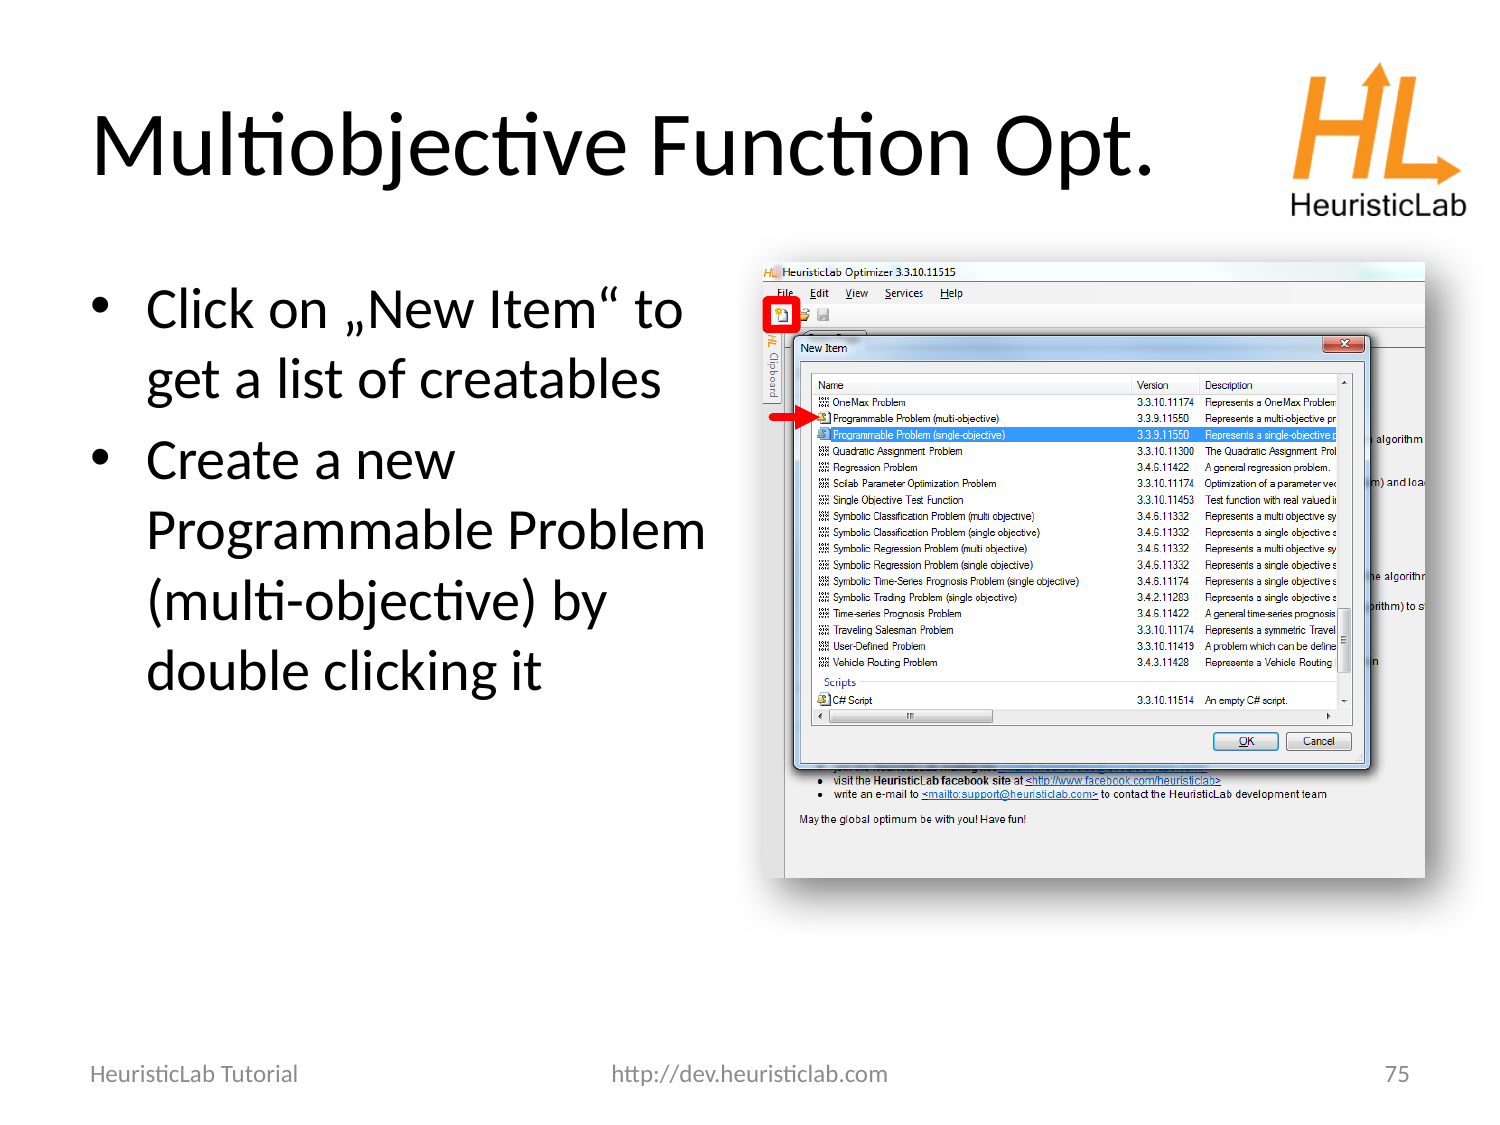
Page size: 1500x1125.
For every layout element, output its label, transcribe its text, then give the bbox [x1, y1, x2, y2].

picture [763, 262, 1426, 879]
title Multiobjective Function Opt. [75, 45, 1282, 233]
list Click on „New Item“ to get a list of creatables Create a new Programmable Problem (multi-objective) by double clicking it [75, 262, 738, 1005]
footer http://dev.heuristiclab.com [512, 1042, 988, 1103]
slide_number 75 [1074, 1042, 1425, 1103]
slide_number HeuristicLab Tutorial [75, 1042, 425, 1103]
picture [1281, 27, 1474, 244]
